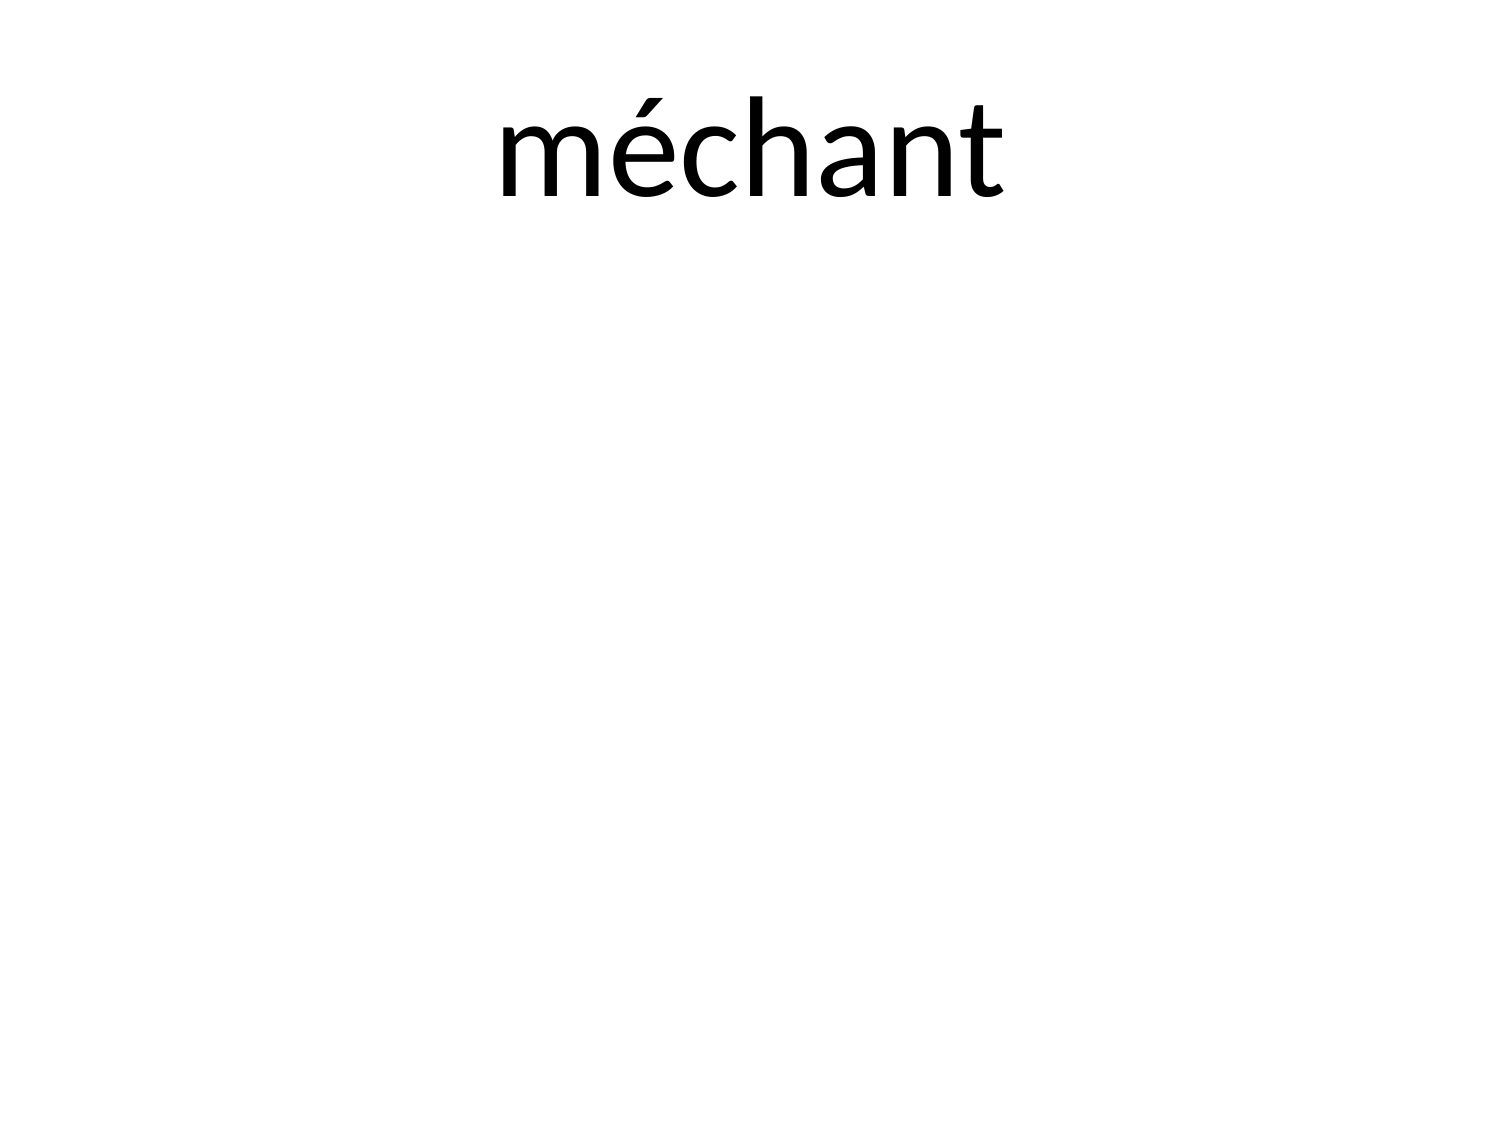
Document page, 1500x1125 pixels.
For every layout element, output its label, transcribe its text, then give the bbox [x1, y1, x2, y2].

title méchant [75, 45, 1425, 233]
